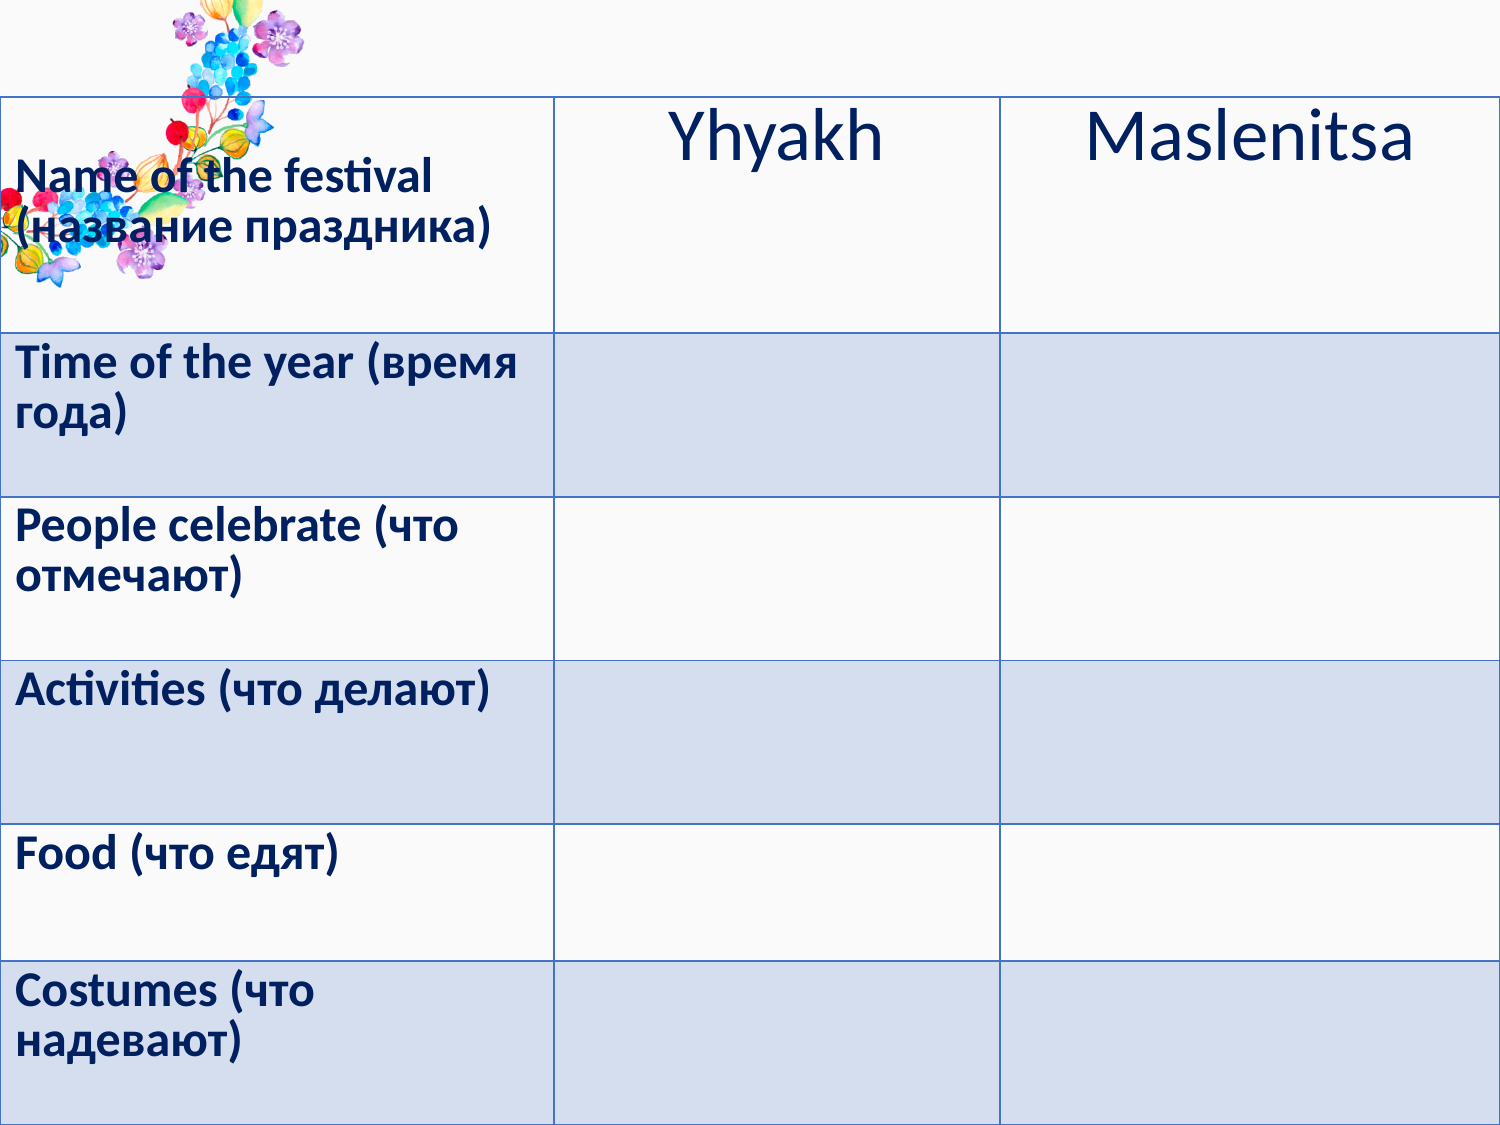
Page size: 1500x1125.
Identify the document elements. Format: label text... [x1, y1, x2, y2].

table_cell [555, 498, 999, 660]
table_header Maslenitsa [1001, 98, 1499, 332]
table_cell [555, 825, 999, 960]
table_cell Food (что едят) [1, 825, 553, 960]
table_cell Activities (что делают) [1, 661, 553, 823]
table_cell Time of the year (время года) [1, 334, 553, 496]
table_header Name of the festival (название праздника) [1, 98, 553, 332]
table_cell [555, 334, 999, 496]
table_cell Costumes (что надевают) [1, 962, 553, 1124]
table_cell [1001, 661, 1499, 823]
table_header Yhyakh [555, 98, 999, 332]
table_cell People celebrate (что отмечают) [1, 498, 553, 660]
picture [233, 87, 238, 96]
table_cell [1001, 825, 1499, 960]
table_cell [1001, 962, 1499, 1124]
table_cell [1001, 498, 1499, 660]
picture [0, 0, 386, 96]
table_cell [555, 962, 999, 1124]
table_cell [1001, 334, 1499, 496]
table_cell [555, 661, 999, 823]
